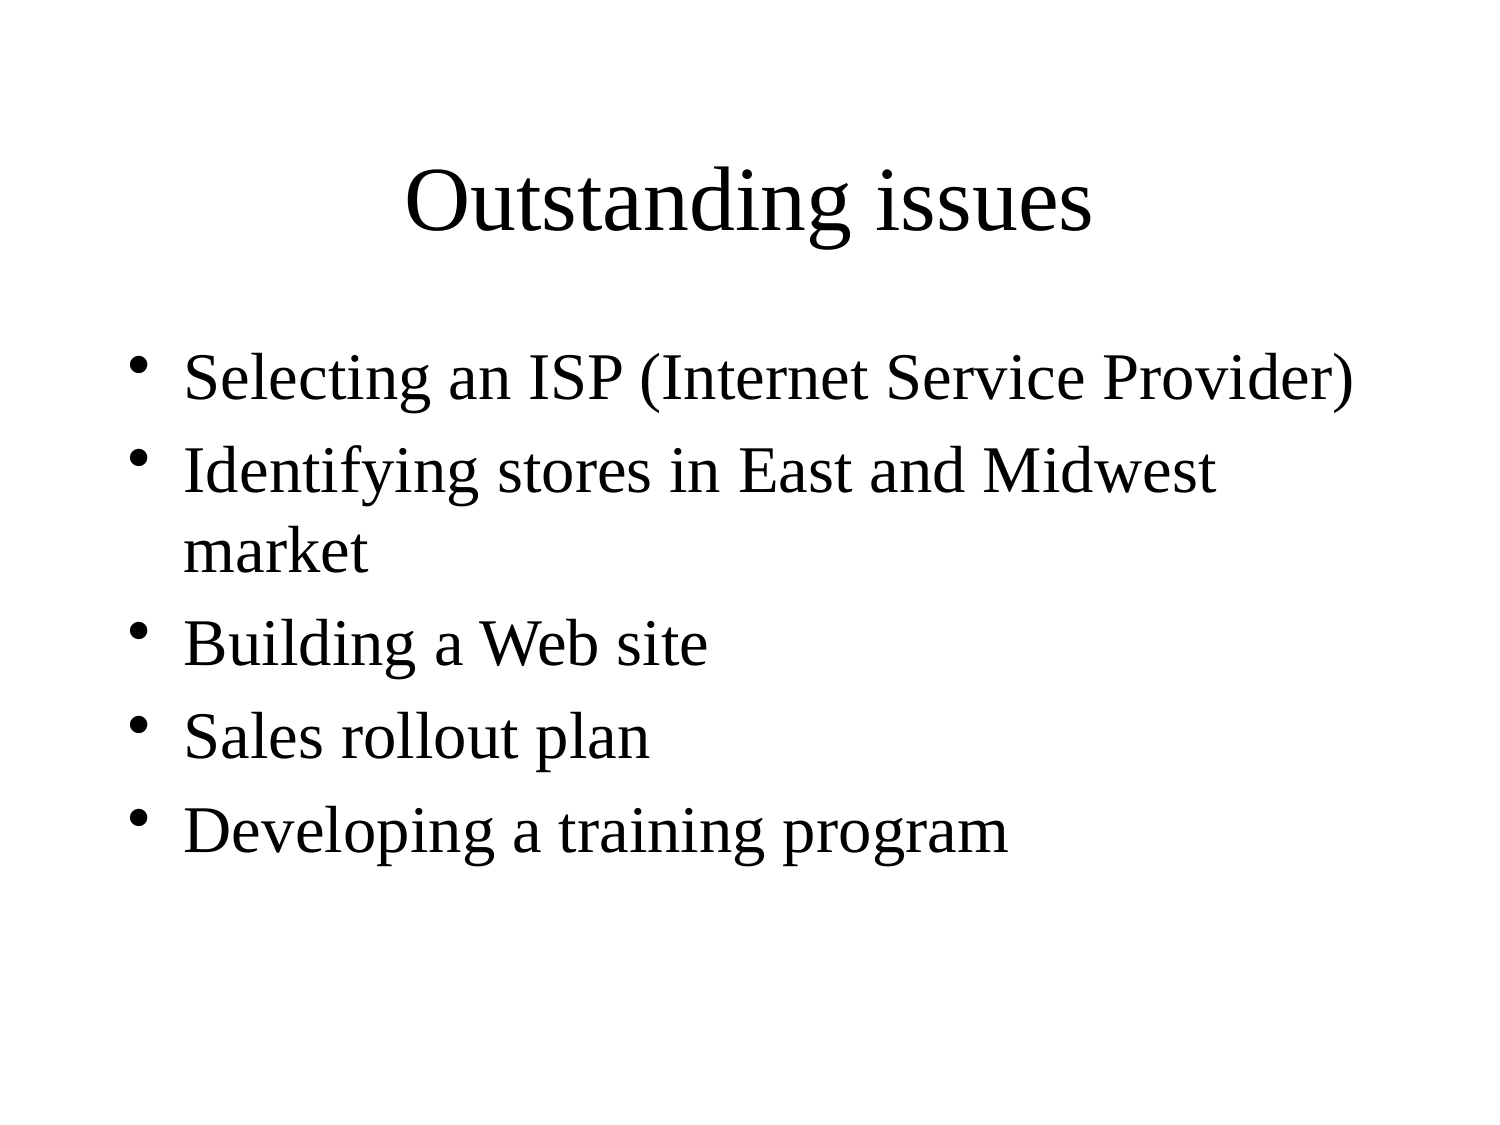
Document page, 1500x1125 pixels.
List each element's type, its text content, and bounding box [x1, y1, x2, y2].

list Selecting an ISP (Internet Service Provider) Identifying stores in East and Midwest market Building a Web site Sales rollout plan Developing a training program [112, 324, 1388, 1001]
title Outstanding issues [112, 99, 1388, 288]
